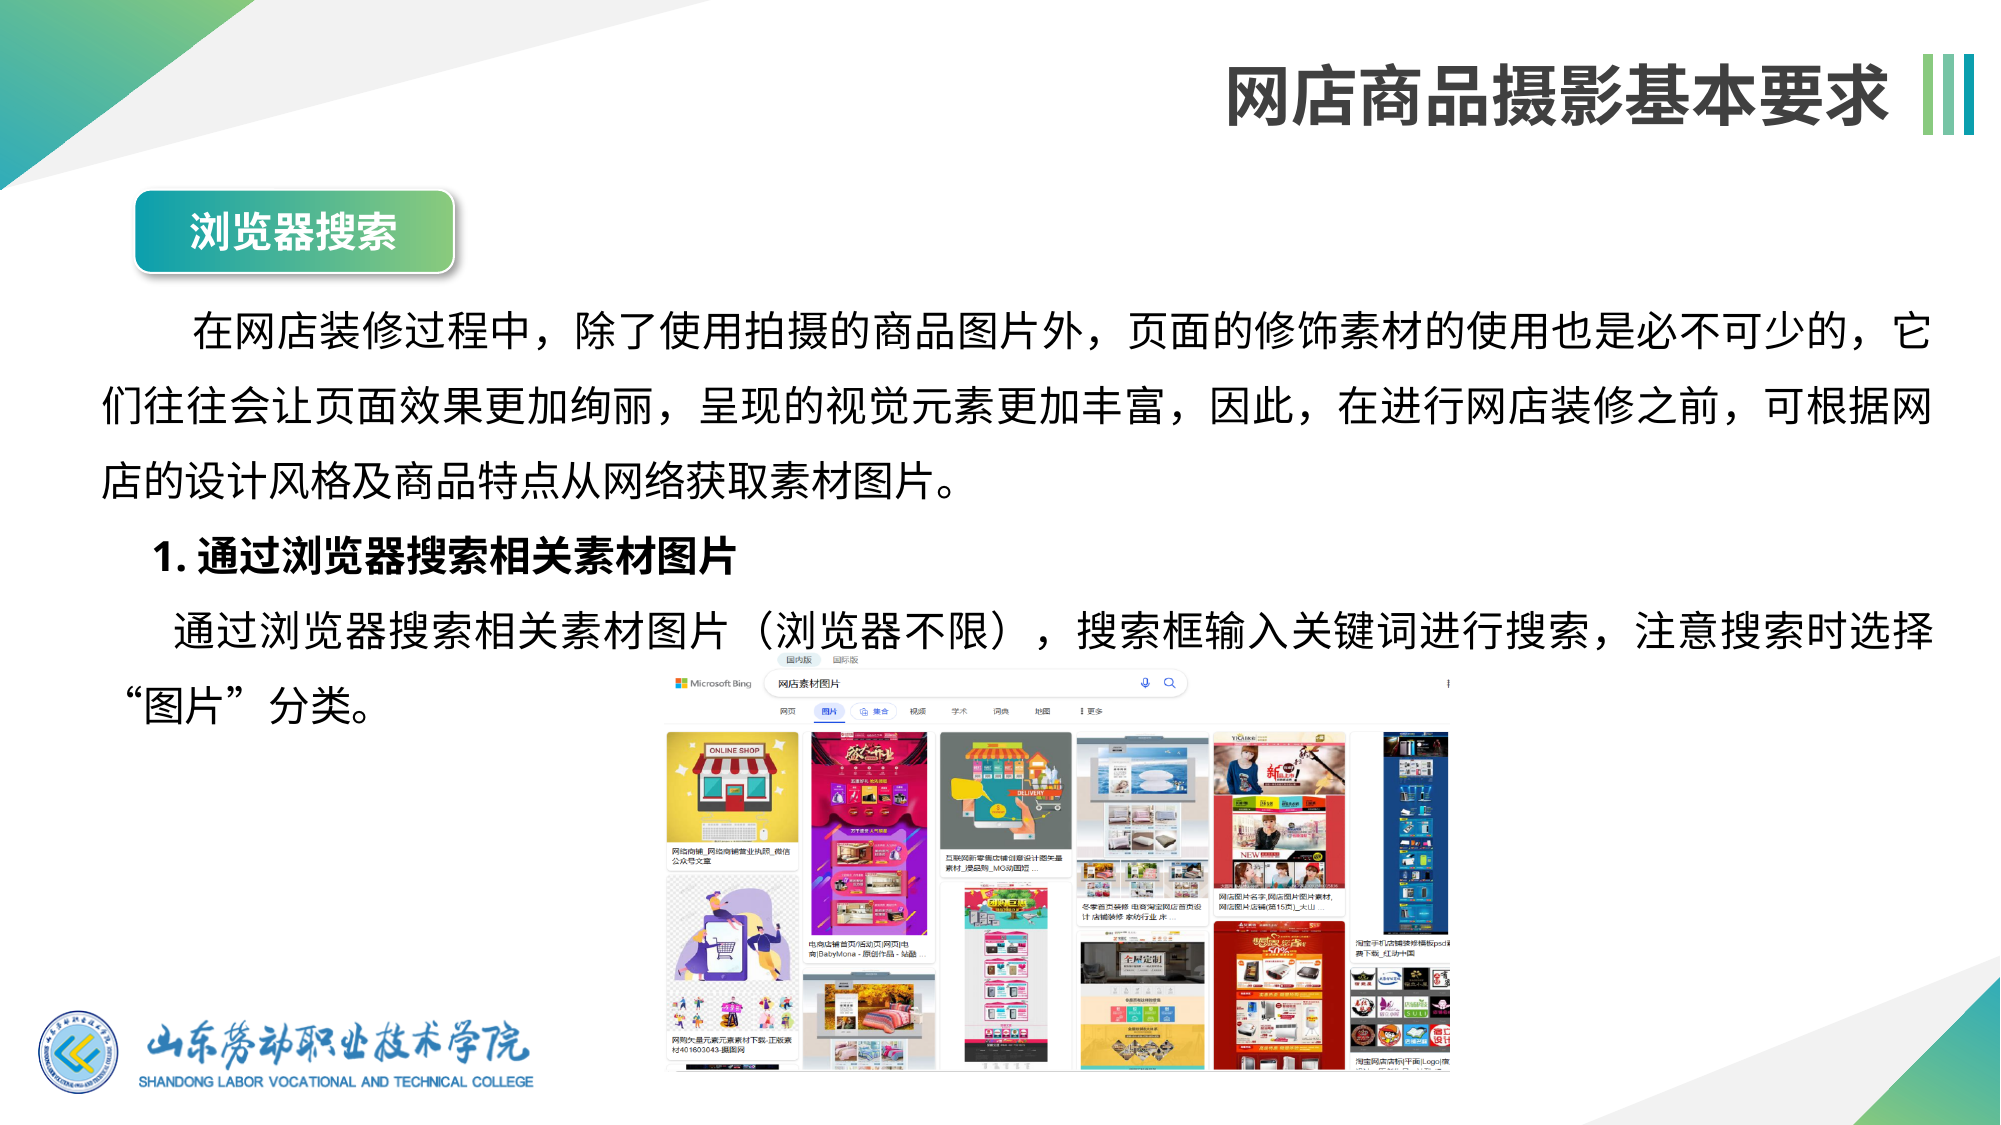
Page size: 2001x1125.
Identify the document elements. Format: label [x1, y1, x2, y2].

text_box [0, 0, 2000, 1125]
picture [663, 650, 1450, 1072]
text_box [134, 189, 454, 273]
text_box [1928, 54, 1969, 136]
picture [38, 1010, 550, 1094]
